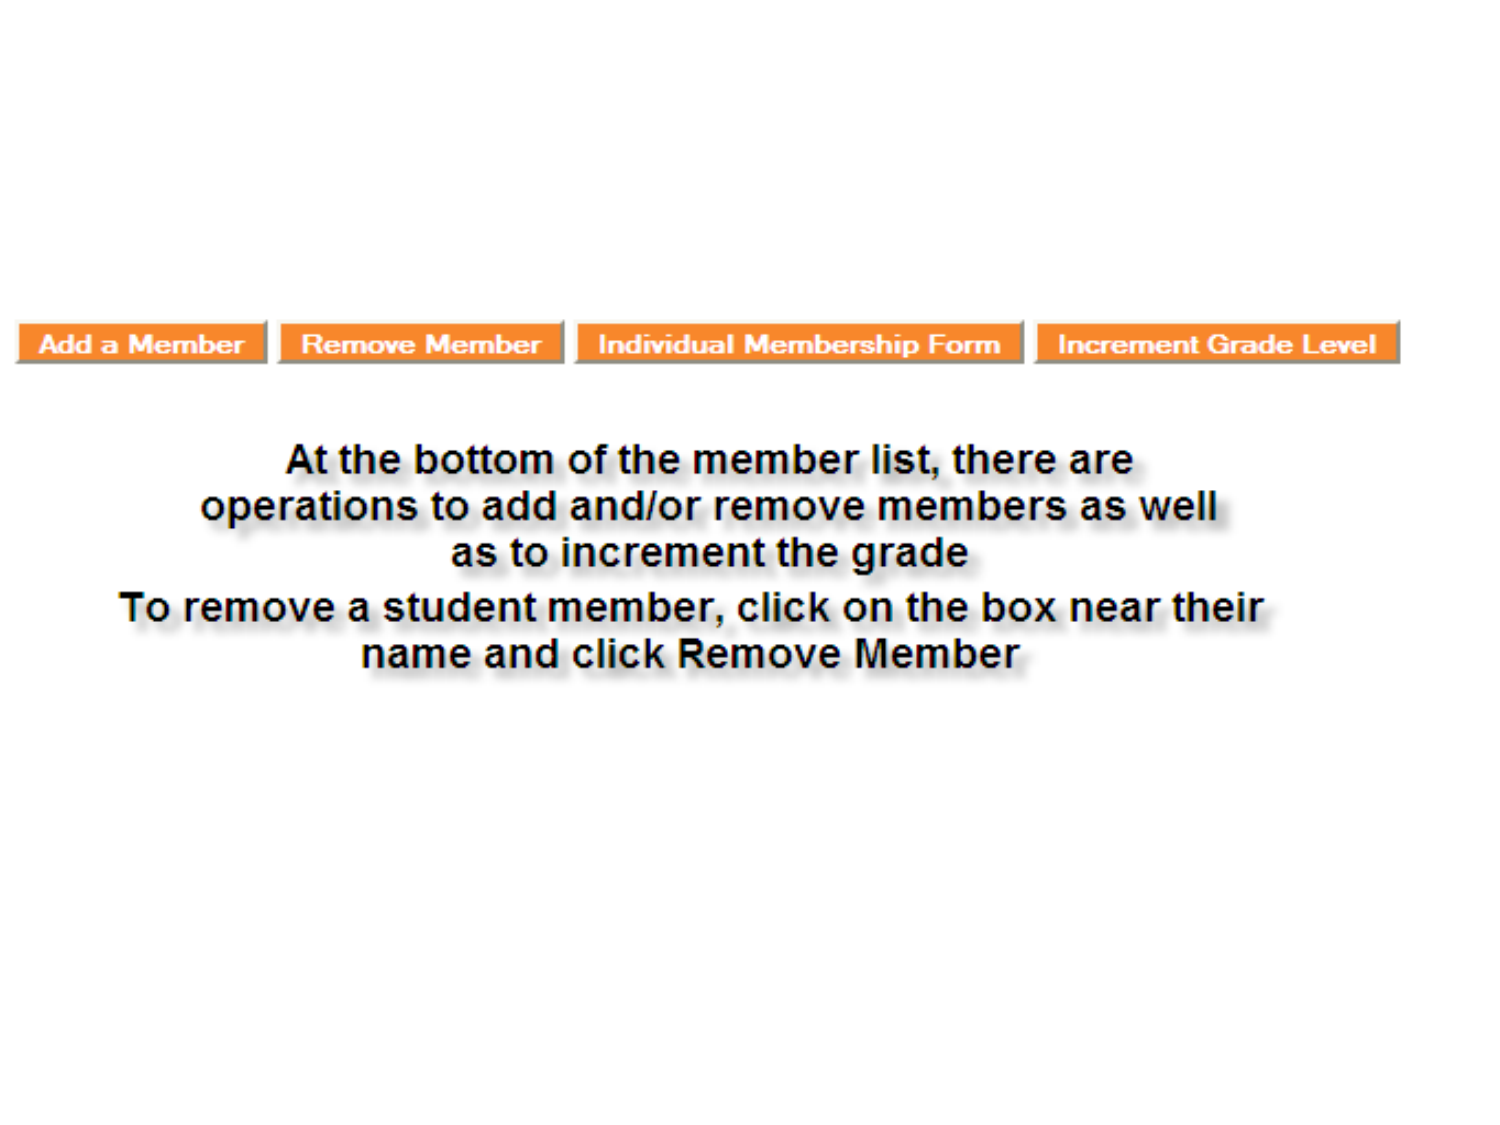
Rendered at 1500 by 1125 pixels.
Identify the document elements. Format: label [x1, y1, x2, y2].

picture [0, 299, 1500, 698]
